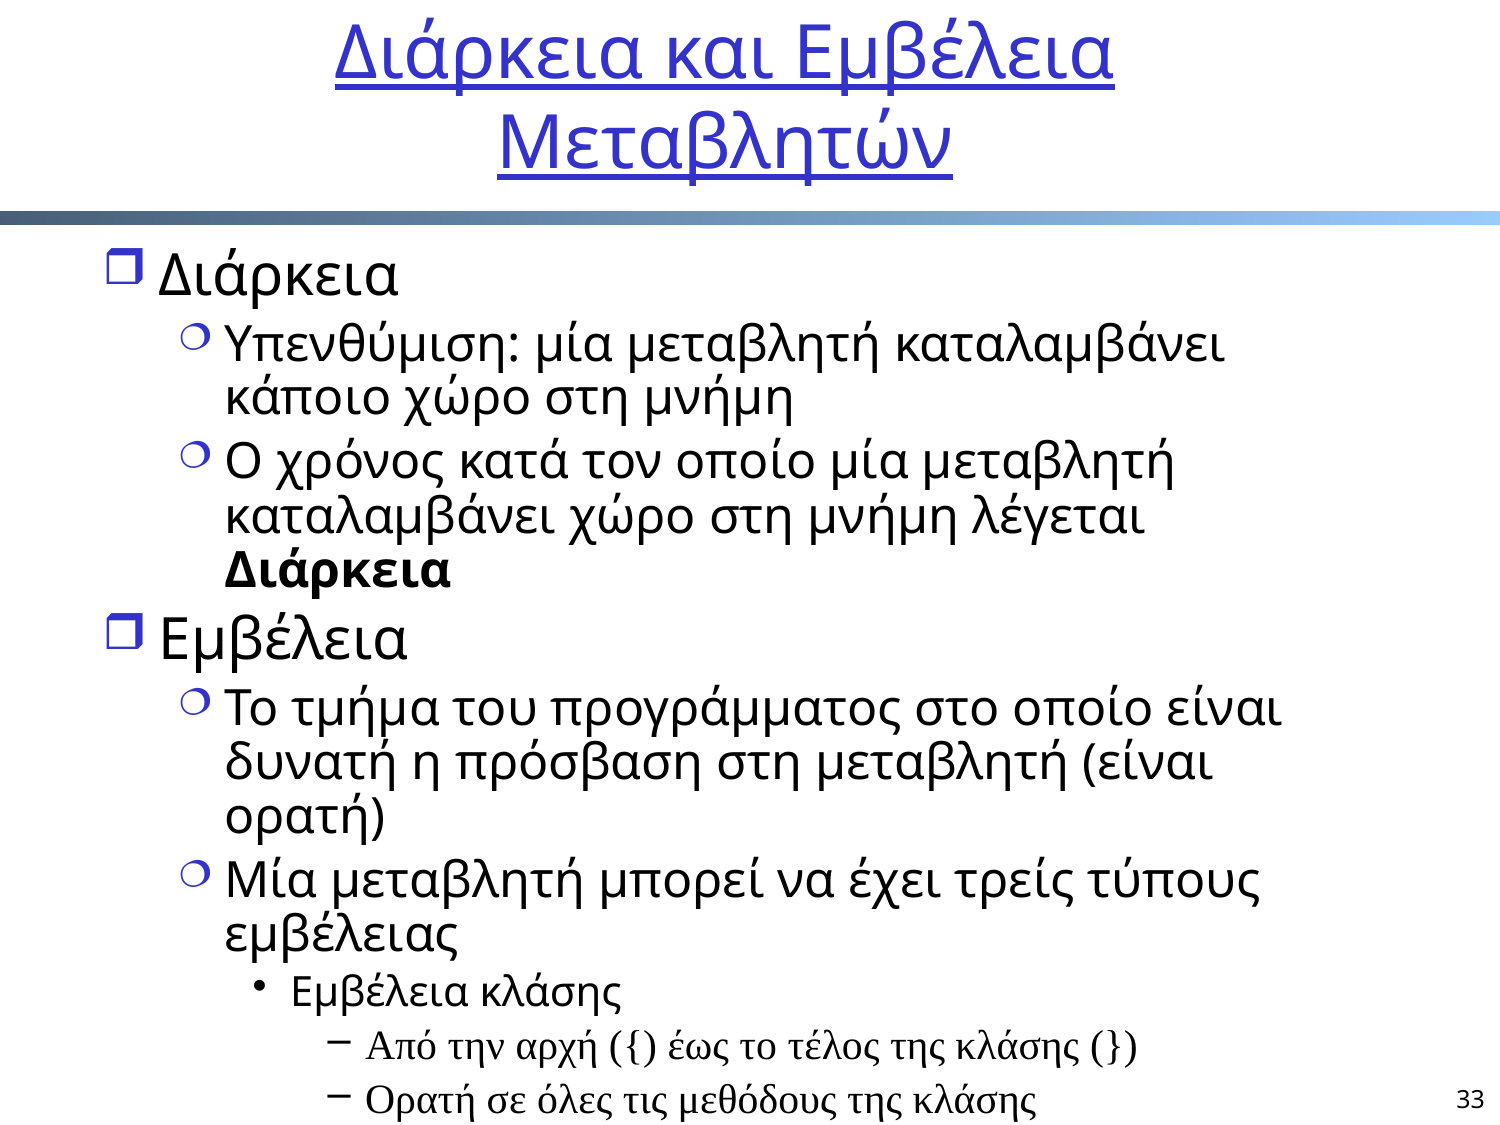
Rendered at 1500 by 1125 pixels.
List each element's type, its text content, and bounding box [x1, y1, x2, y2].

title Διάρκεια και Εμβέλεια Μεταβλητών [87, 0, 1363, 188]
list Διάρκεια Υπενθύμιση: μία μεταβλητή καταλαμβάνει κάποιο χώρο στη μνήμη Ο χρόνος κατά τον οποίο μία μεταβλητή καταλαμβάνει χώρο στη μνήμη λέγεται Διάρκεια Εμβέλεια Το τμήμα του προγράμματος στο οποίο είναι δυνατή η πρόσβαση στη μεταβλητή (είναι ορατή) Μία μεταβλητή μπορεί να έχει τρείς τύπους εμβέλειας Εμβέλεια κλάσης Από την αρχή ({) έως το τέλος της κλάσης (}) Ορατή σε όλες τις μεθόδους της κλάσης Block scope [87, 237, 1363, 1088]
slide_number 33 [1150, 1049, 1500, 1125]
